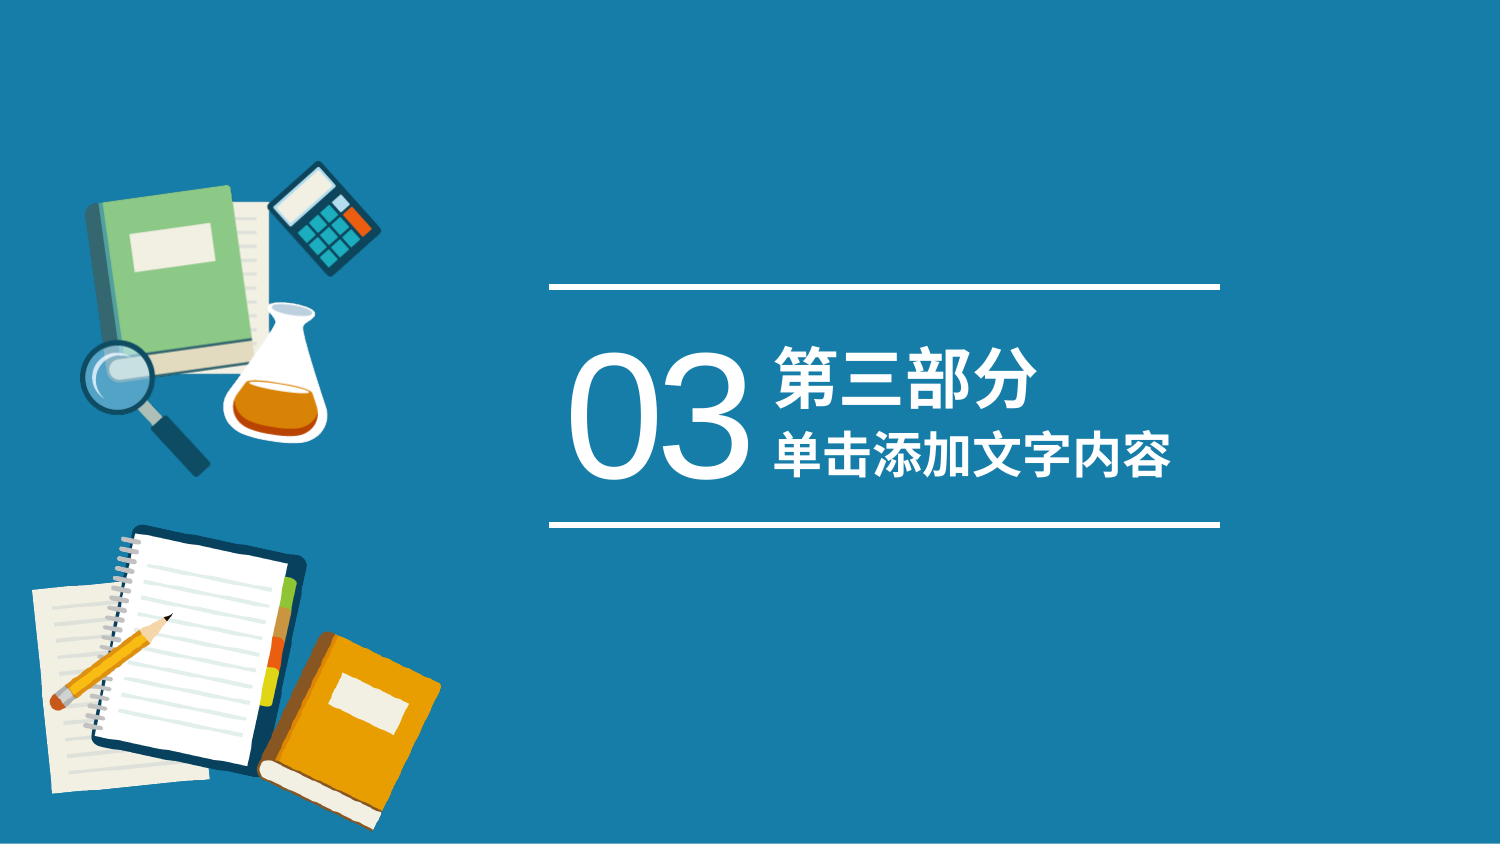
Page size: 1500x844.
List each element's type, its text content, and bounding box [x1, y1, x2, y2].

text_box [0, 0, 1500, 844]
text_box 03 [548, 316, 772, 497]
picture [32, 524, 441, 832]
picture [80, 161, 382, 477]
text_box 第三部分 单击添加文字内容 [772, 288, 1196, 524]
